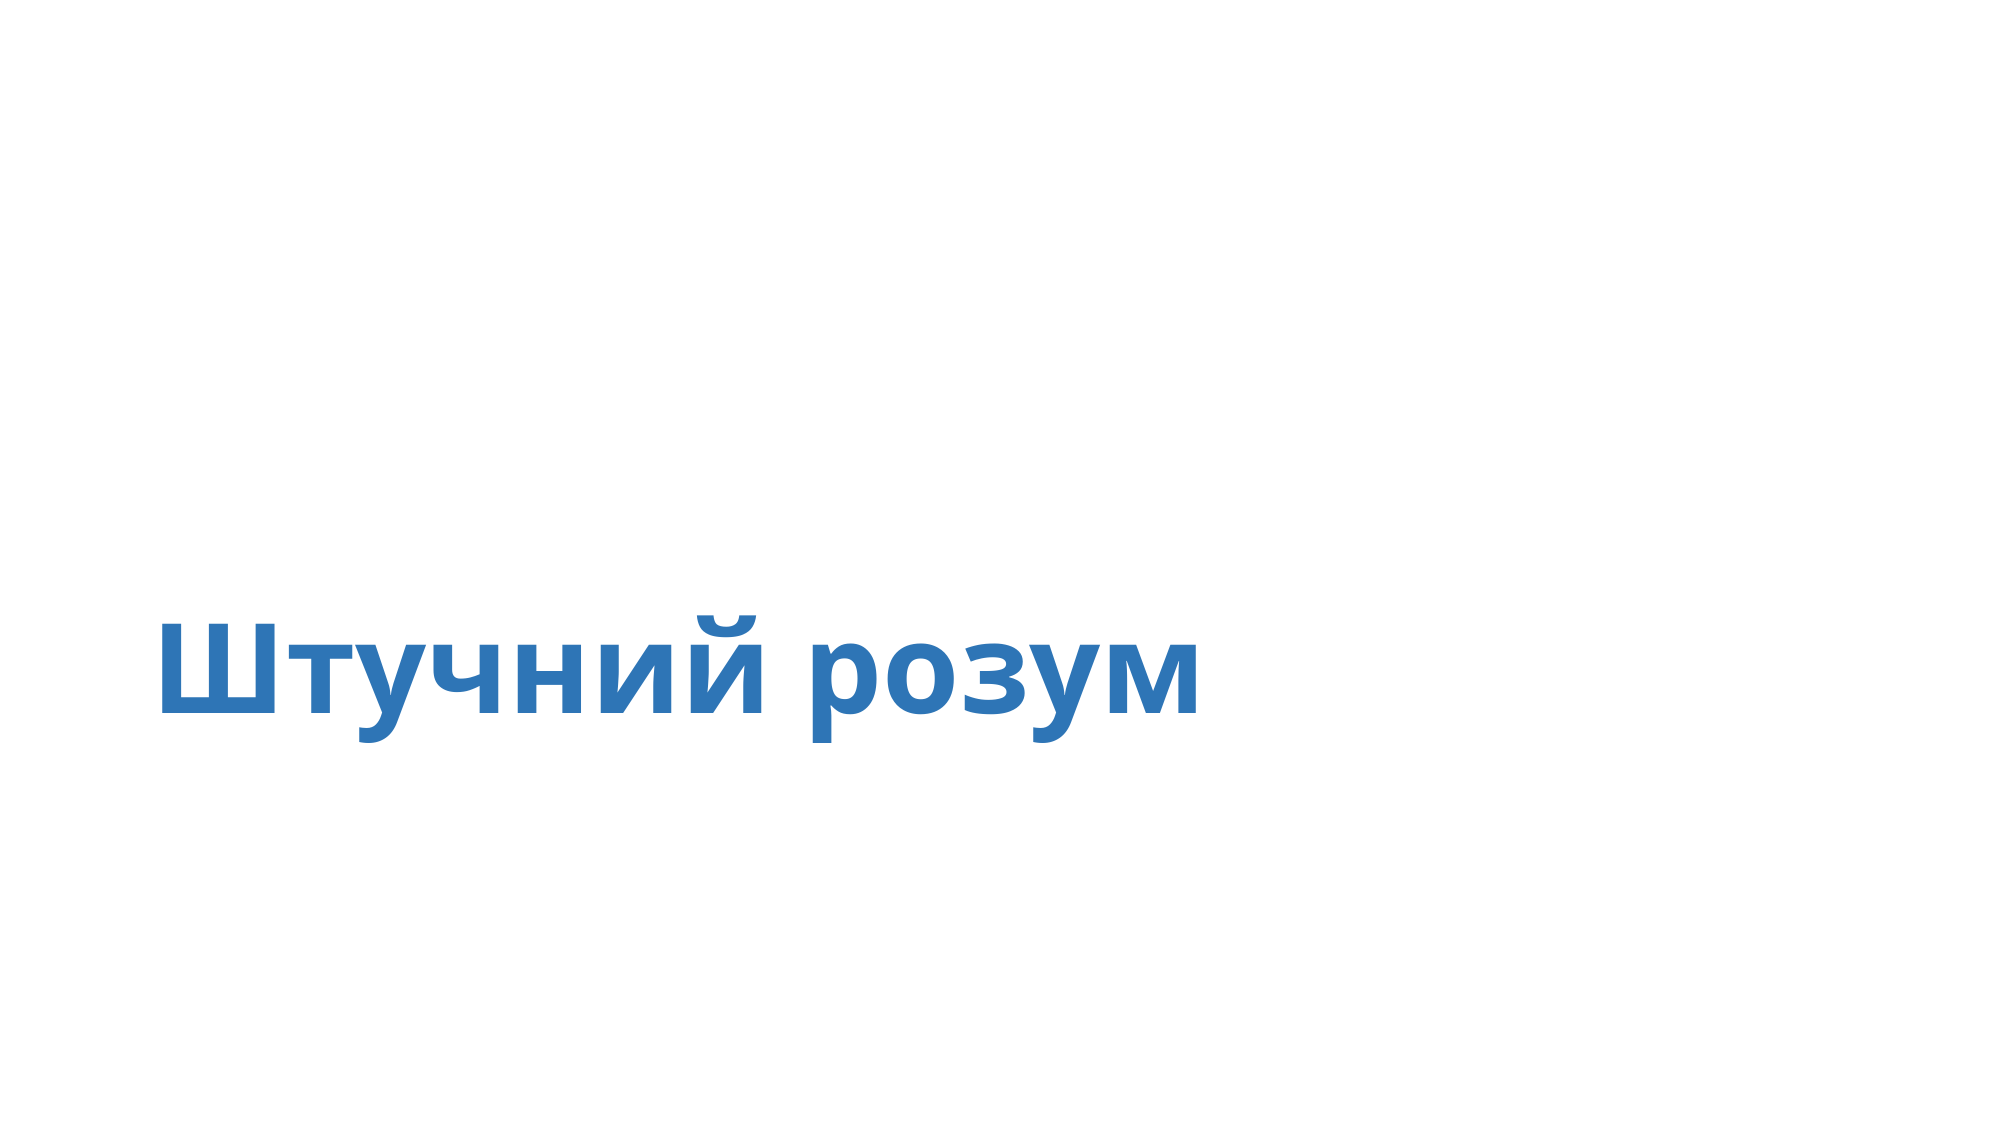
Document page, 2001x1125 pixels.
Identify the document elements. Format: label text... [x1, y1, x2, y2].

title Штучний розум [136, 280, 1862, 749]
